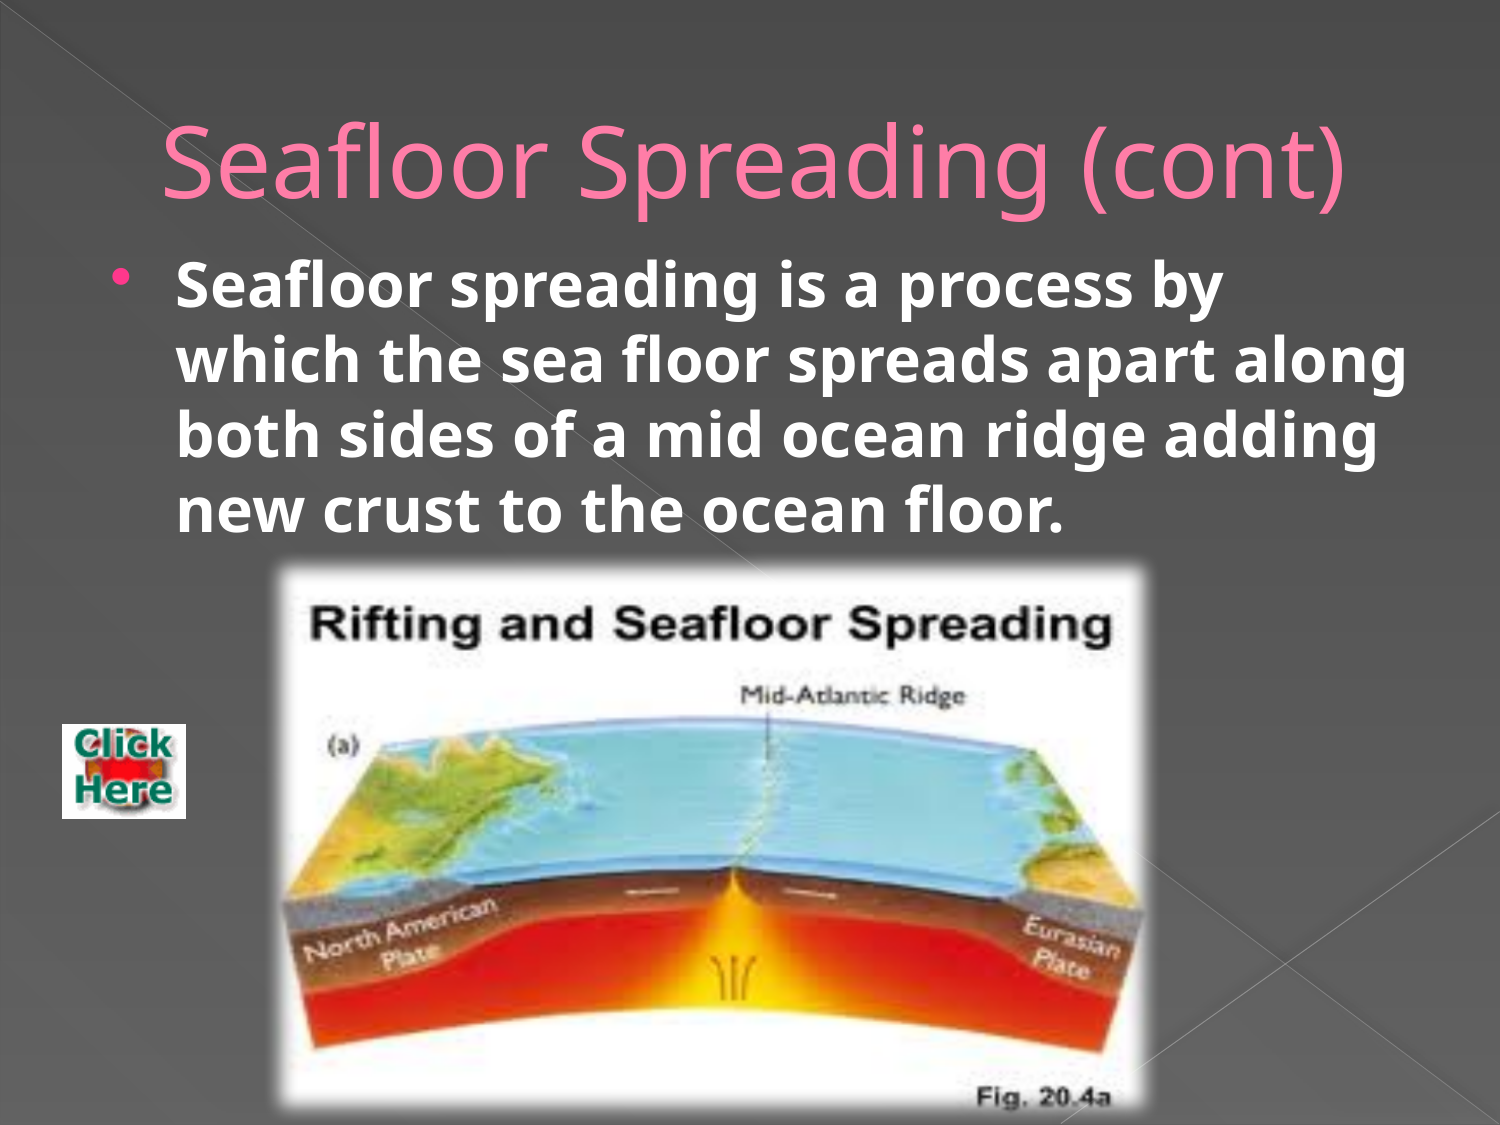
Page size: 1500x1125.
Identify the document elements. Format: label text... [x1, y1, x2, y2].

picture [262, 549, 1163, 1125]
picture [62, 724, 187, 819]
title Seafloor Spreading (cont) [75, 43, 1425, 274]
list Seafloor spreading is a process by which the sea floor spreads apart along both sides of a mid ocean ridge adding new crust to the ocean floor. [87, 237, 1438, 988]
